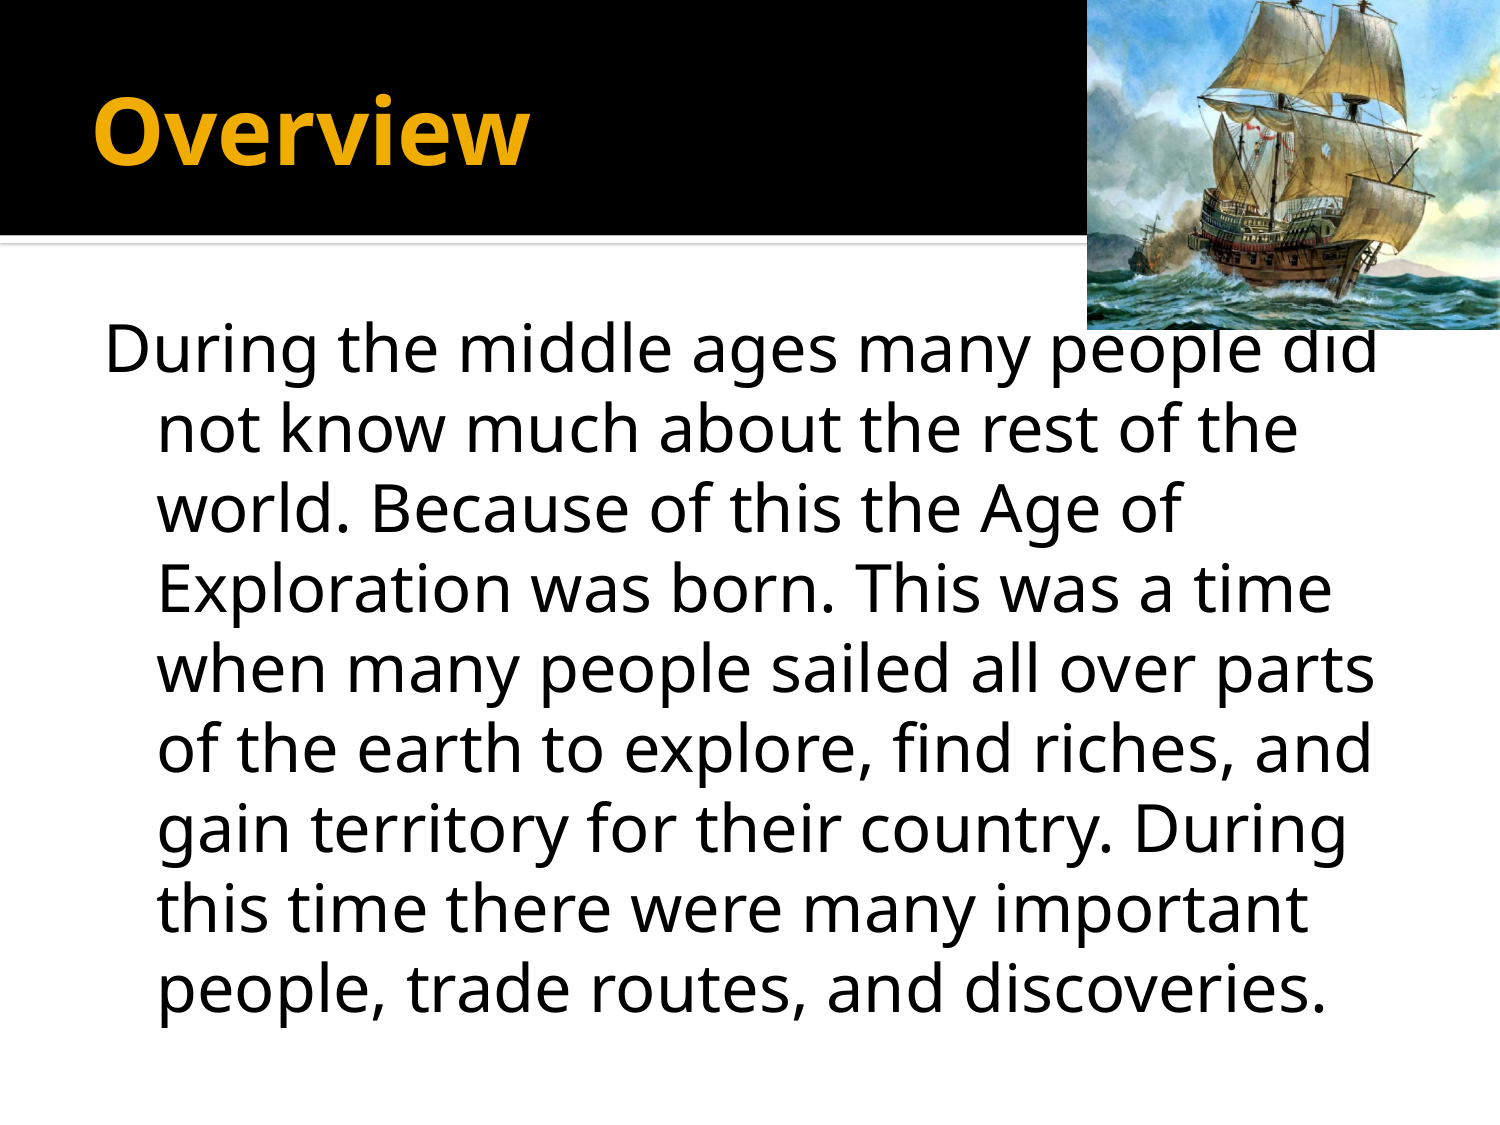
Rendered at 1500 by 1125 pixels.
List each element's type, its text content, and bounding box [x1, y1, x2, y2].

picture [1087, 0, 1500, 330]
title Overview [75, 25, 1081, 231]
list During the middle ages many people did not know much about the rest of the world. Because of this the Age of Exploration was born. This was a time when many people sailed all over parts of the earth to explore, find riches, and gain territory for their country. During this time there were many important people, trade routes, and discoveries. [75, 291, 1425, 1050]
